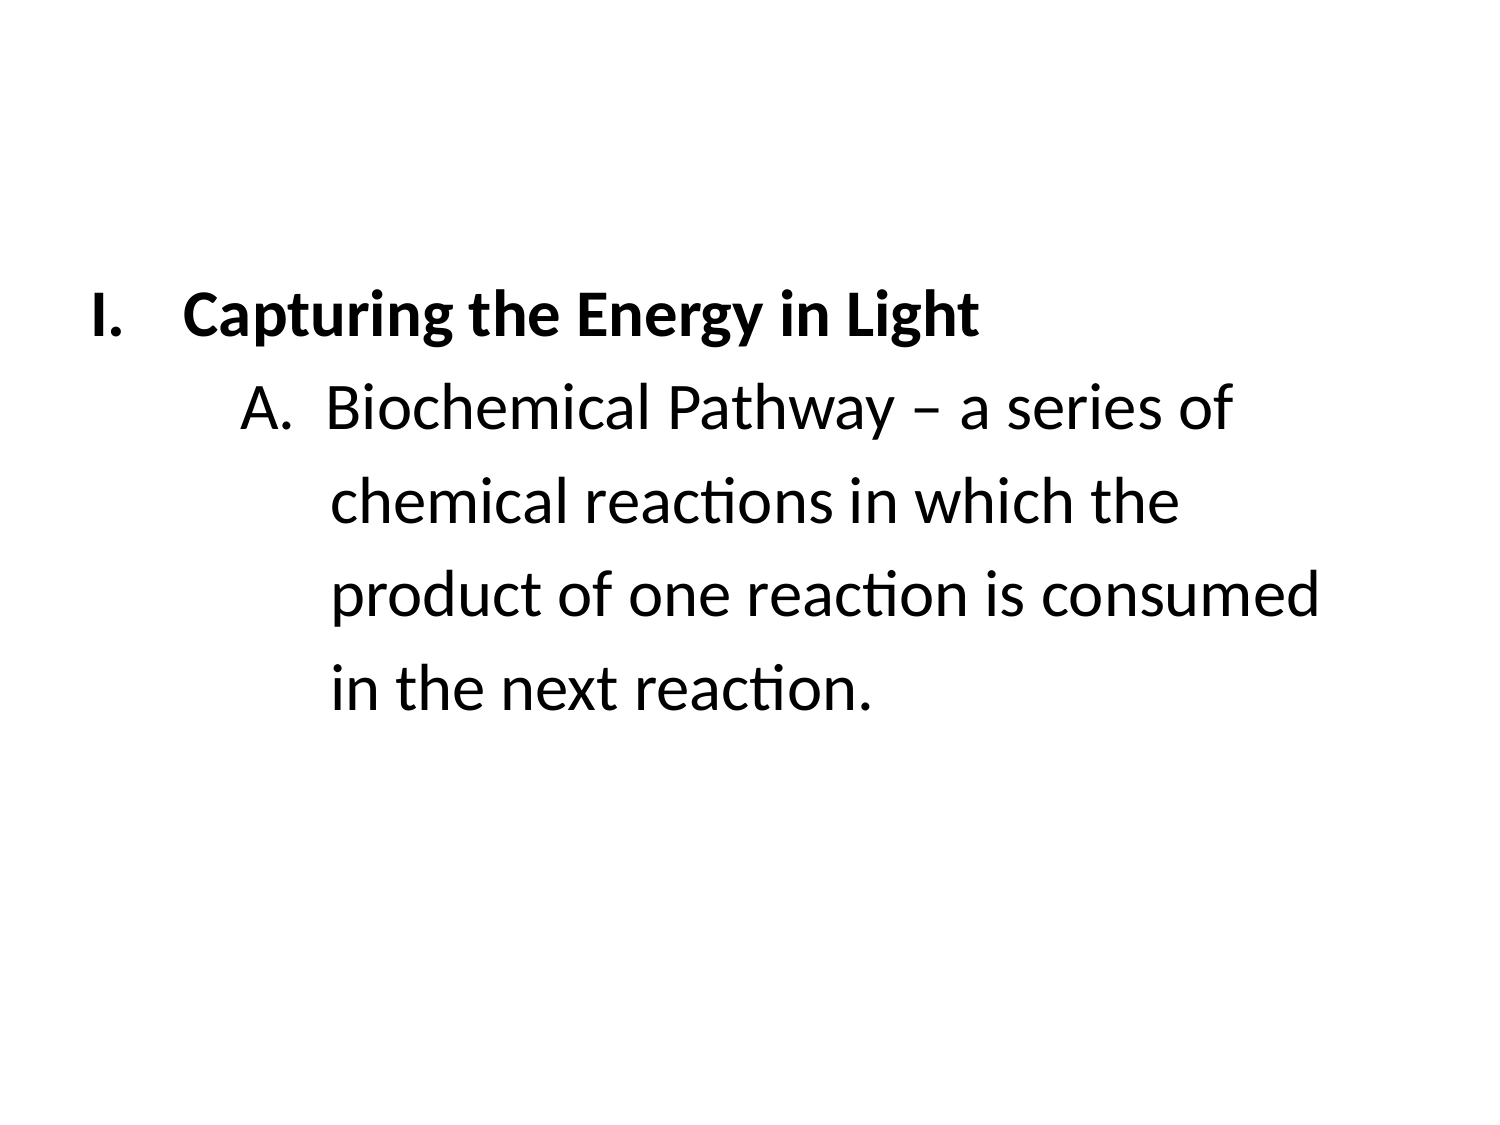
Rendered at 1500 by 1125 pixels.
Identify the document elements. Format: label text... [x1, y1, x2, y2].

list Capturing the Energy in Light A. Biochemical Pathway – a series of chemical reactions in which the product of one reaction is consumed in the next reaction. [75, 262, 1425, 1005]
